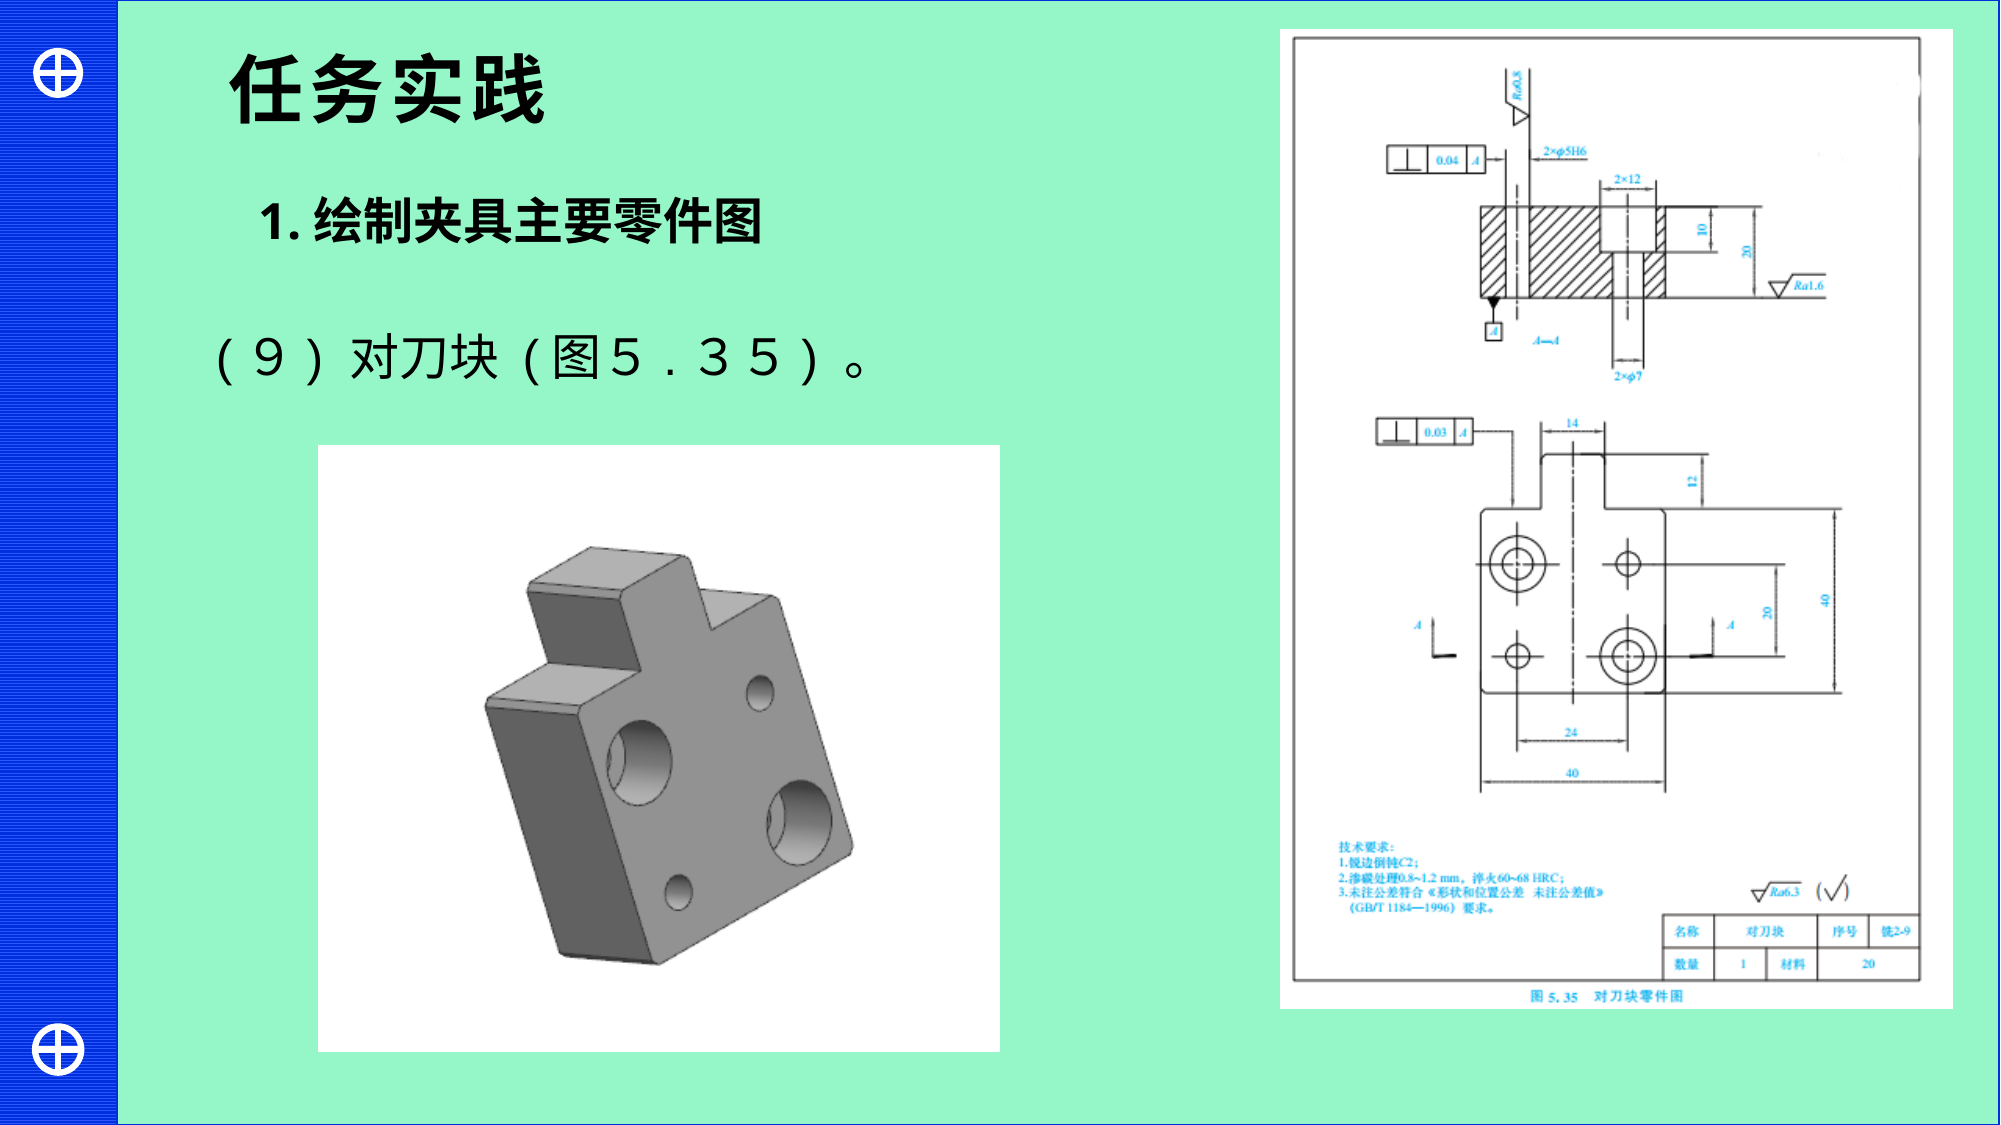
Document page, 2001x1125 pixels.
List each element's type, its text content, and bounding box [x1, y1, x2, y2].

picture [1280, 29, 1953, 1009]
text_box 1.绘制夹具主要零件图 [243, 182, 1244, 258]
text_box 任务实践 [126, 18, 1414, 140]
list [318, 445, 1000, 1052]
text_box (９) 对刀块 (图５.３５) 。 [126, 287, 1280, 428]
